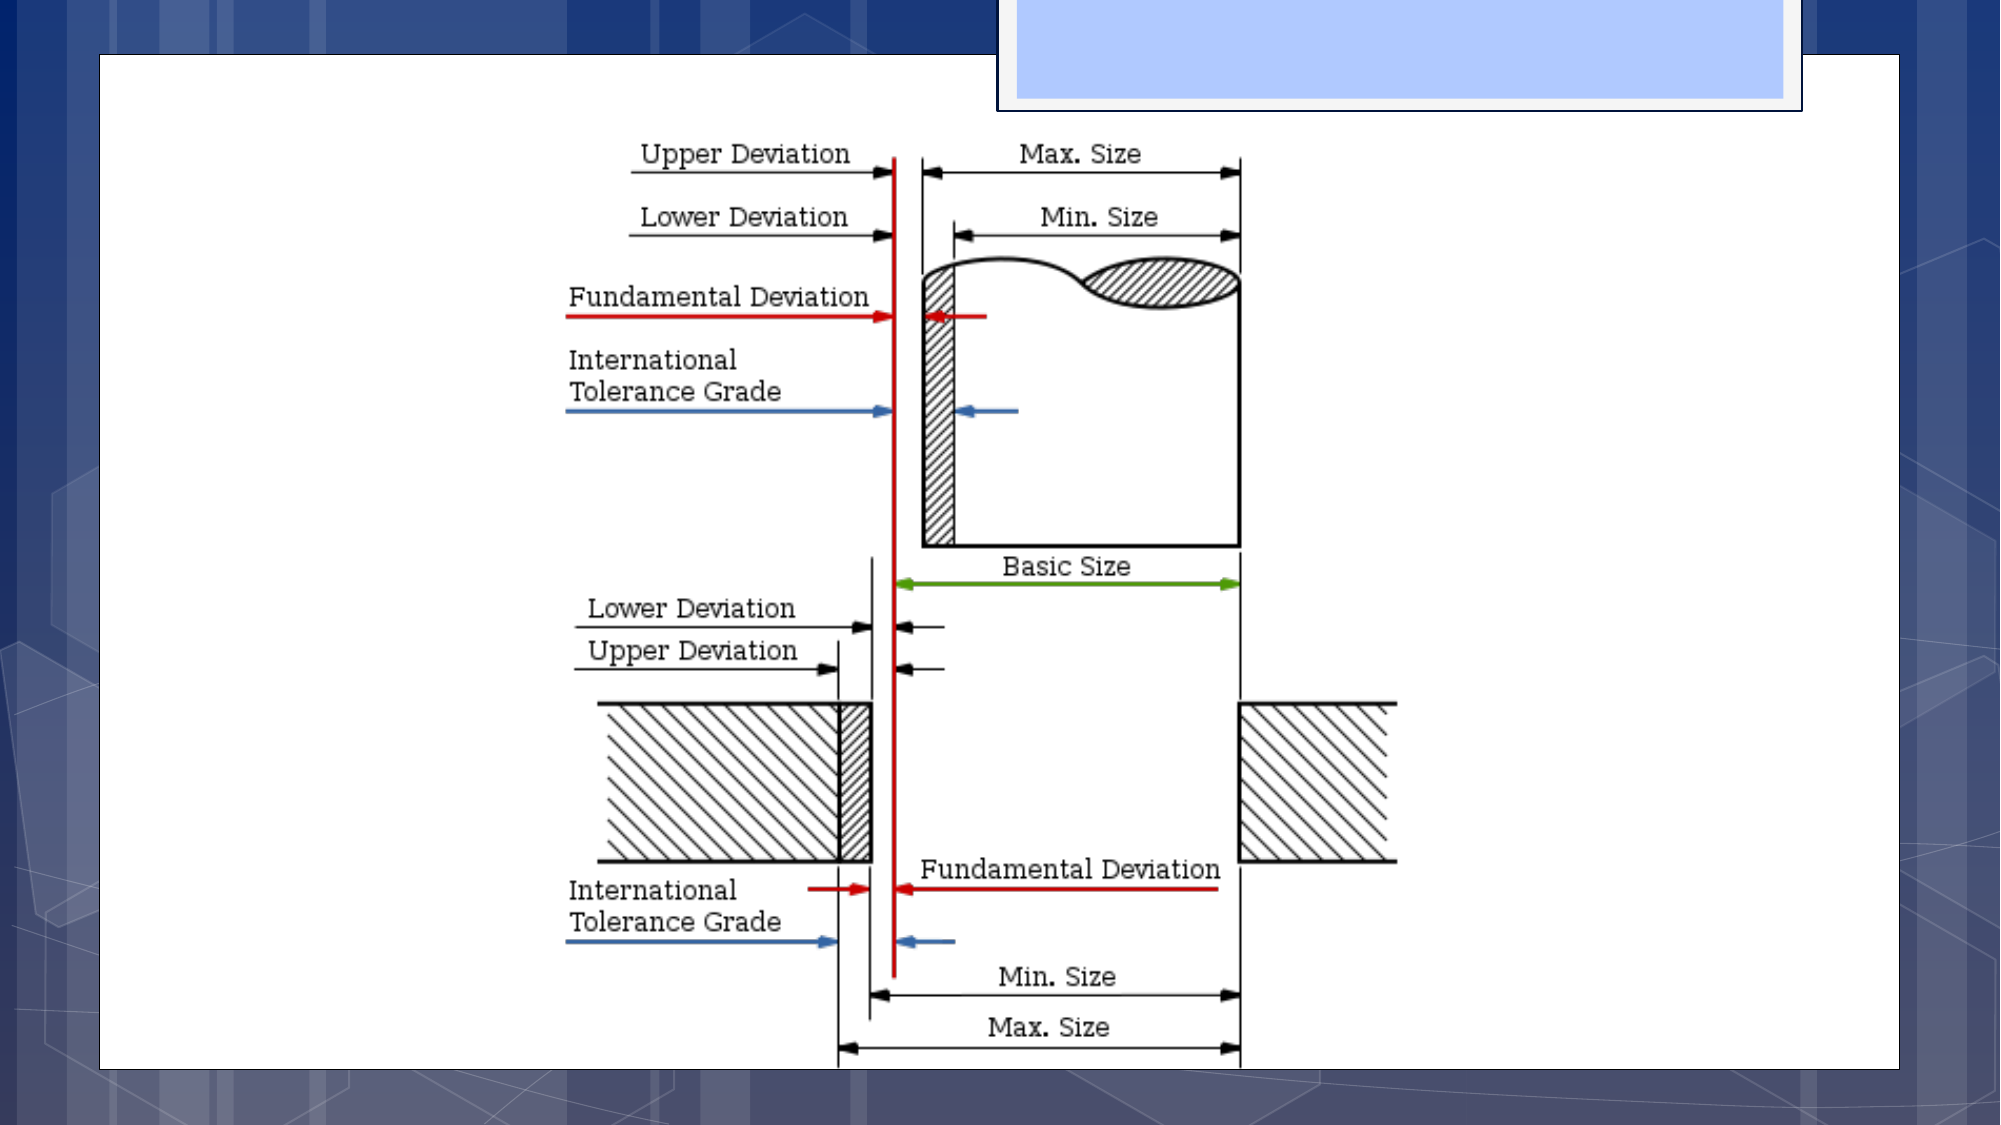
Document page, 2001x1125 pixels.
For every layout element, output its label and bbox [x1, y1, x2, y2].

picture [560, 130, 1402, 1077]
